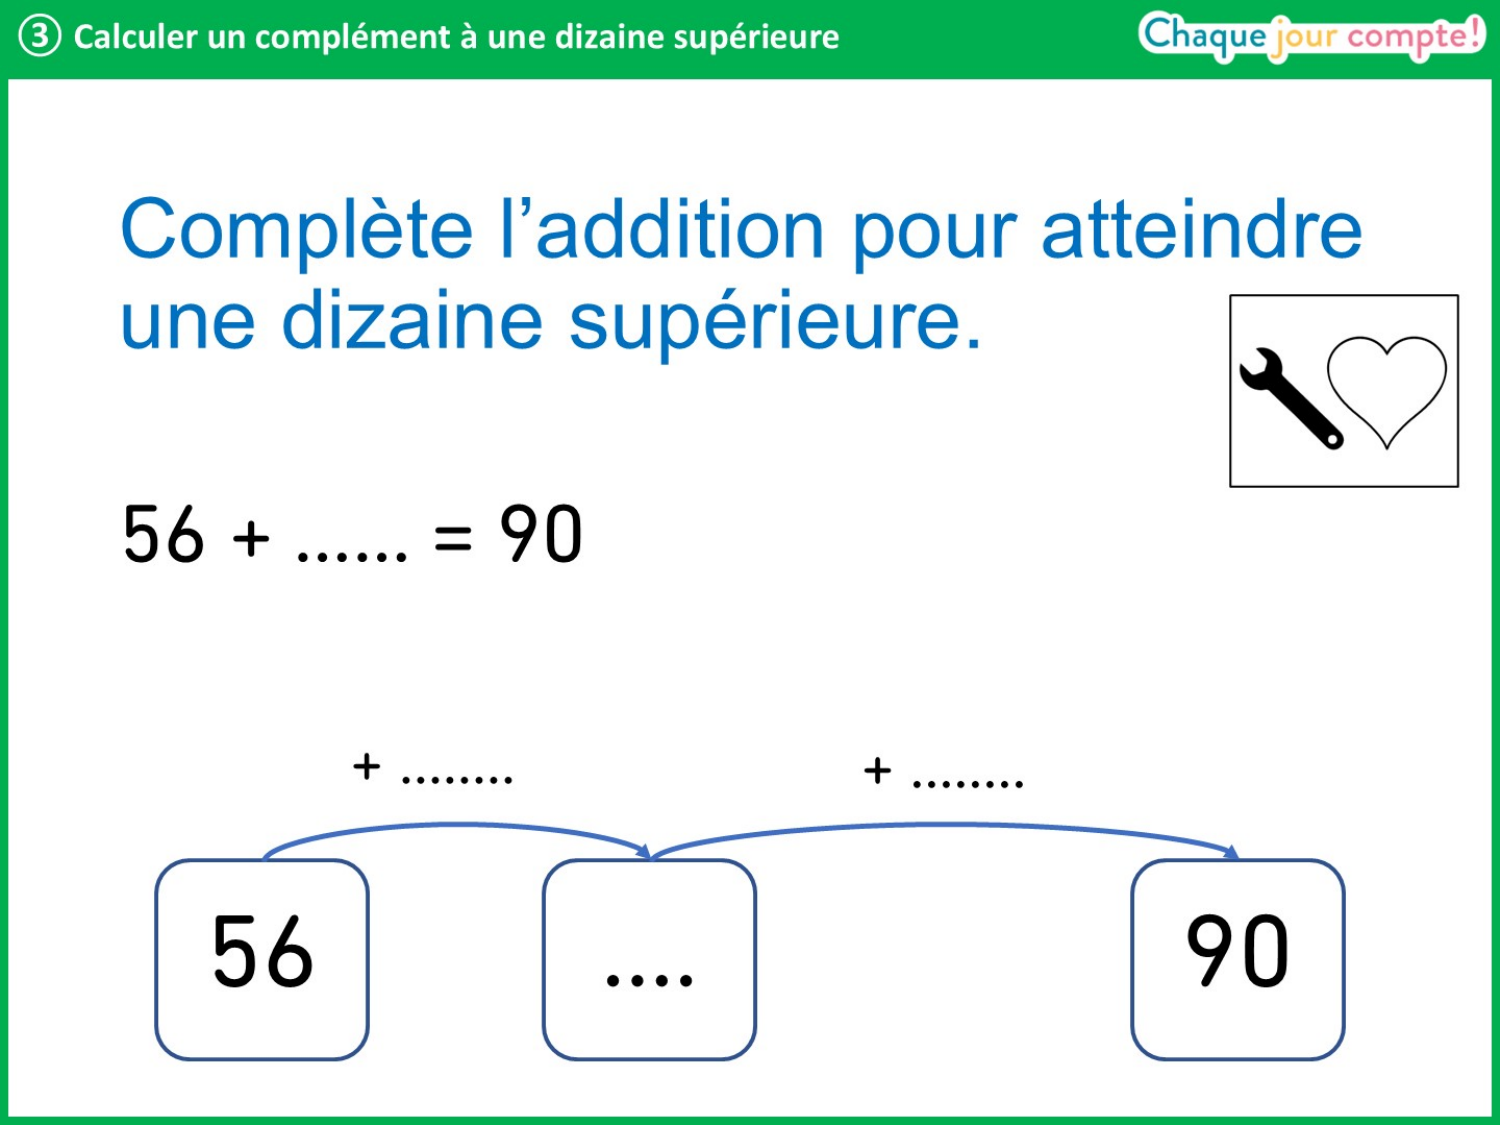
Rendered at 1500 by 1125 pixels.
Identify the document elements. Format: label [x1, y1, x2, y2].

list [0, 0, 1500, 1125]
